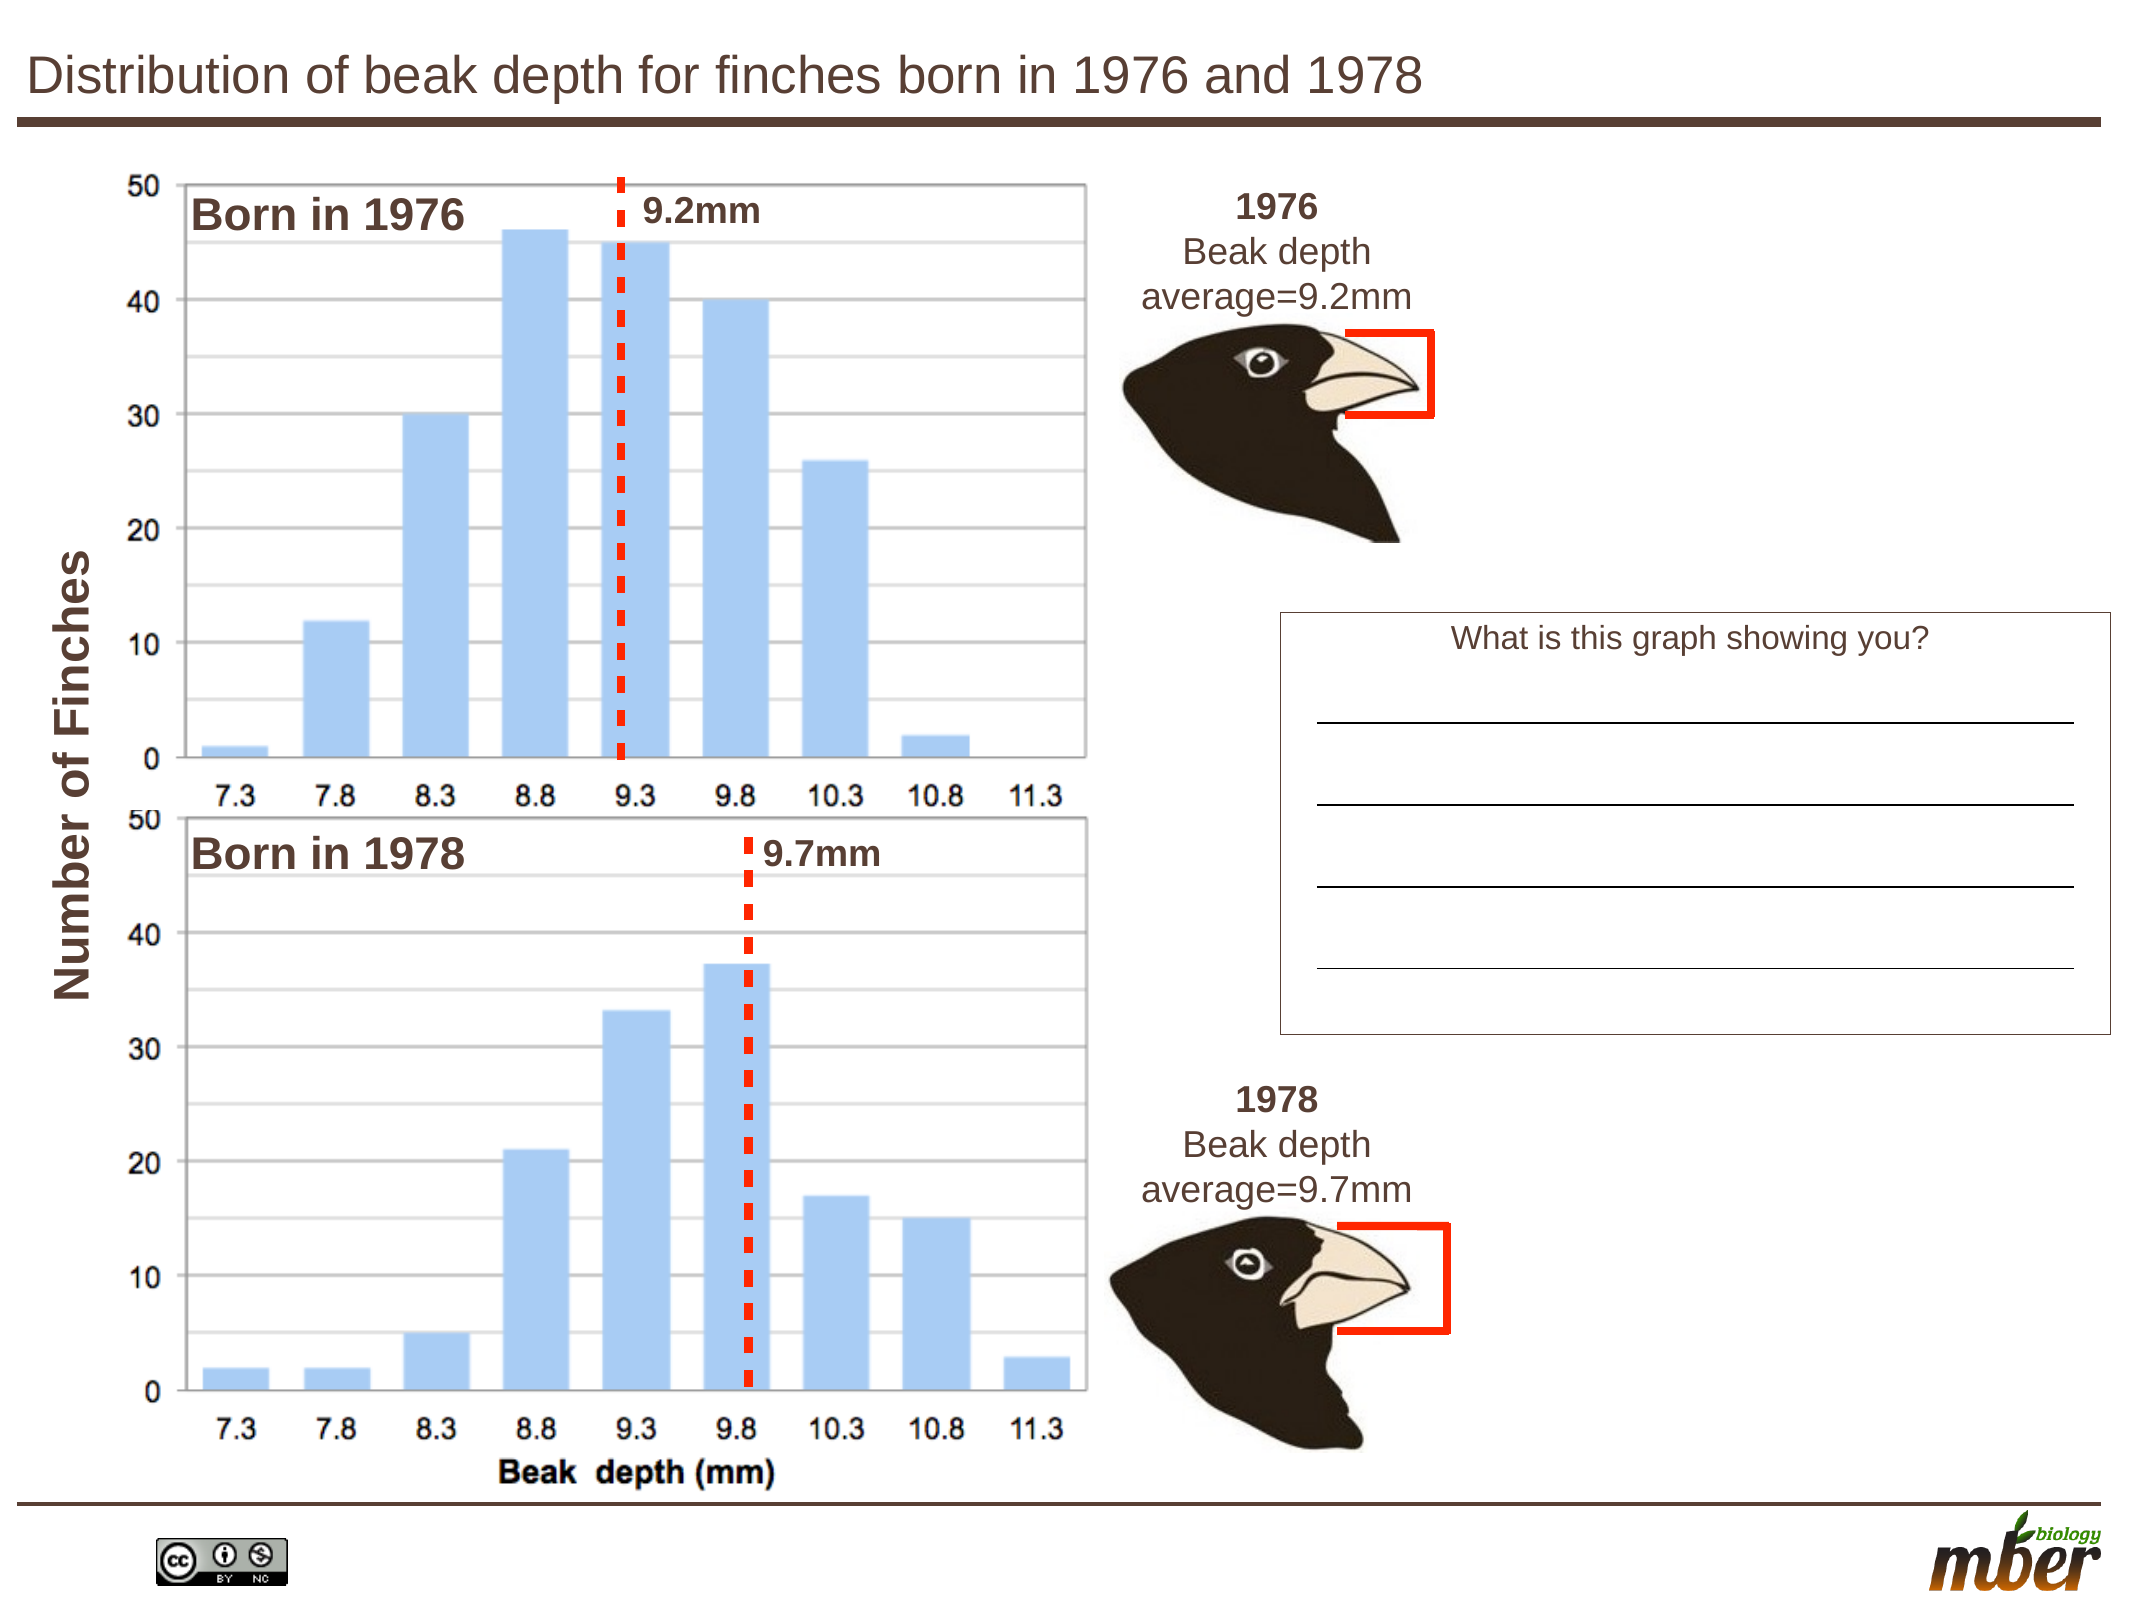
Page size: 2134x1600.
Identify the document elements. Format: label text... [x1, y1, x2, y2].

text_box 1978 Beak depth average=9.7mm [1120, 1067, 1443, 1192]
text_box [1104, 1199, 1450, 1453]
text_box Number of Finches [30, 386, 107, 1011]
text_box 1976 Beak depth average=9.2mm [1120, 174, 1434, 307]
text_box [113, 158, 1112, 1499]
picture [1929, 1510, 2101, 1591]
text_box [1280, 612, 2111, 1051]
title Distribution of beak depth for finches born in 1976 and 1978 [17, 31, 1736, 114]
picture [156, 1538, 288, 1586]
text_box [1119, 313, 1435, 543]
